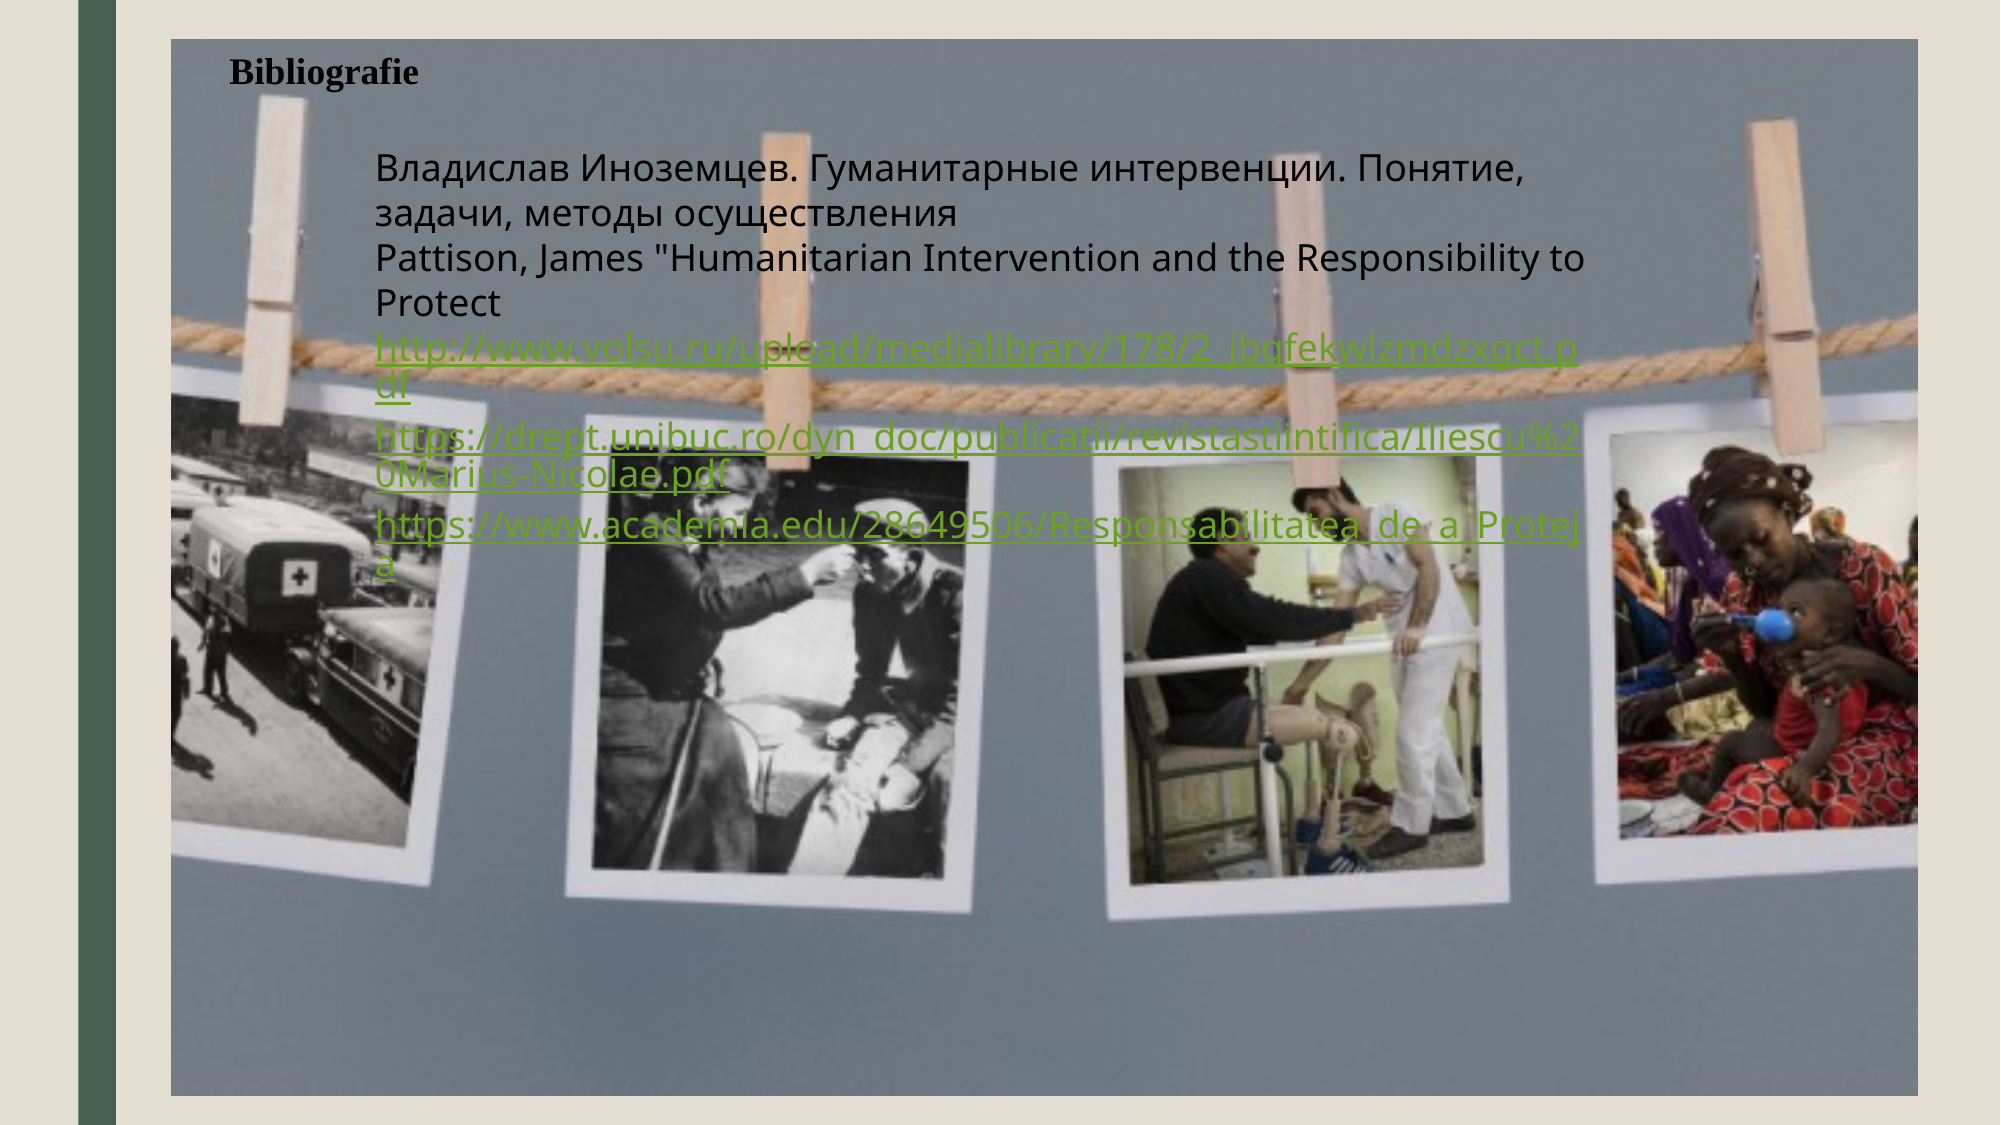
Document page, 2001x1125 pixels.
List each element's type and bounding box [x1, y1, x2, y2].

picture [171, 39, 1918, 1096]
